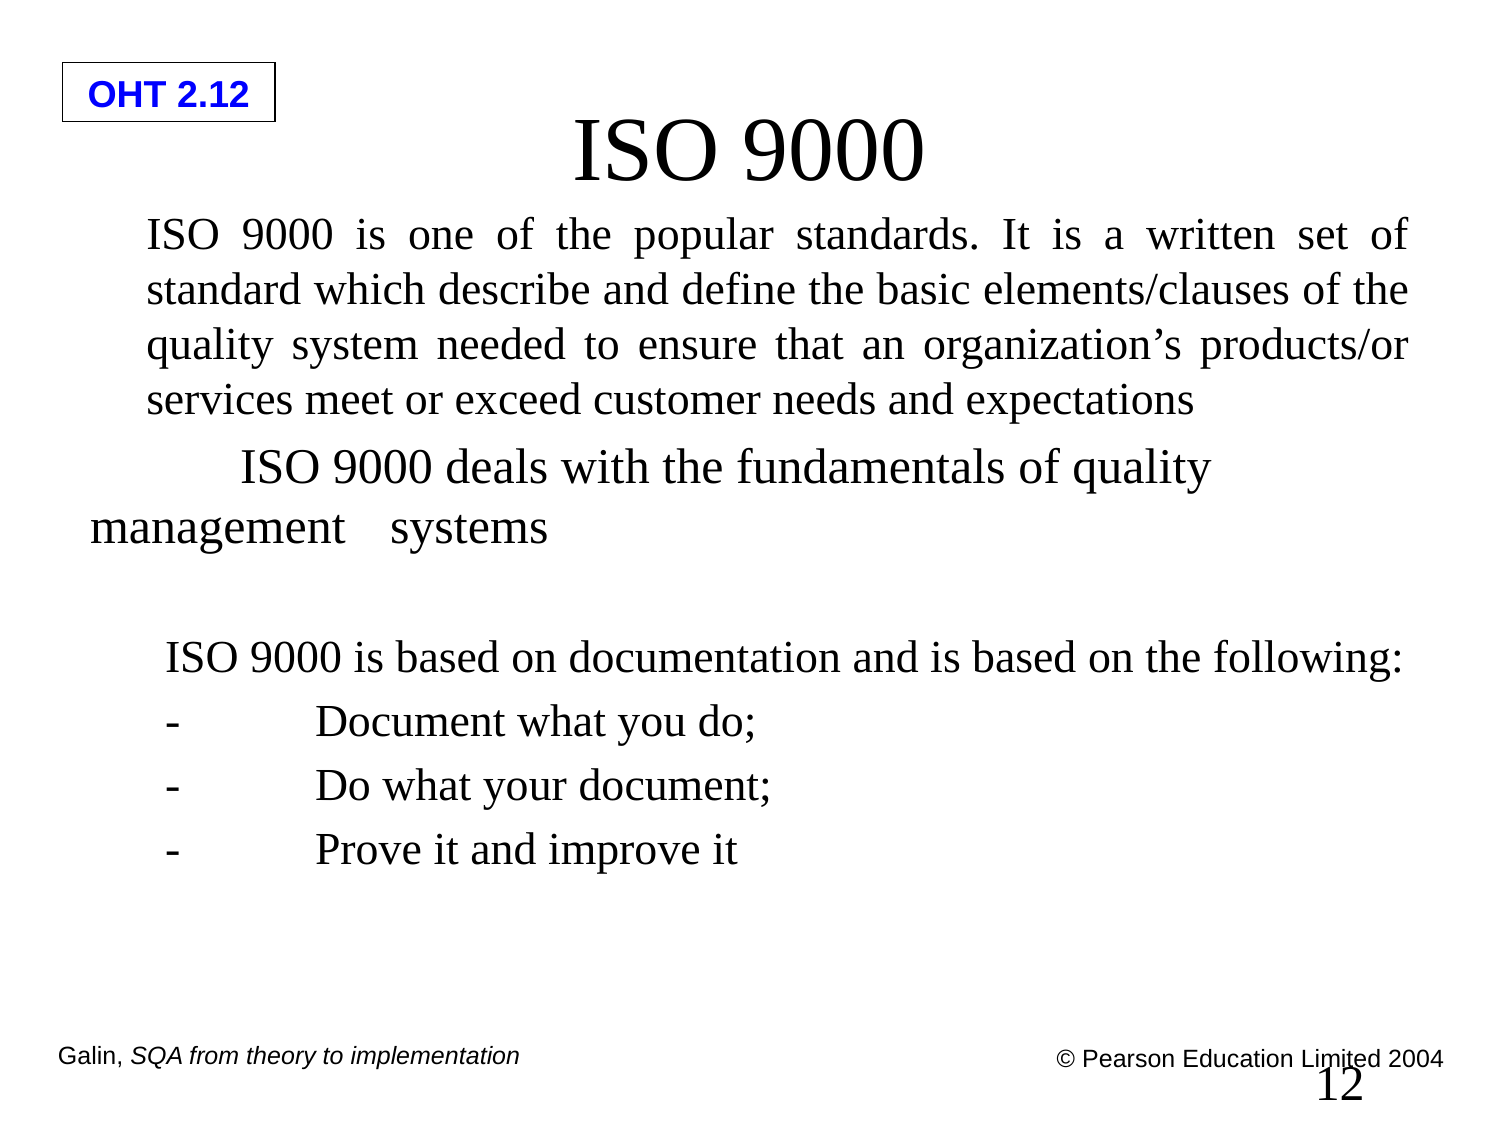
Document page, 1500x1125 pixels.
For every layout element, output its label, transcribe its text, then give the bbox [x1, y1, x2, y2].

slide_number 12 [1299, 1042, 1425, 1103]
list ISO 9000 is one of the popular standards. It is a written set of standard which describe and define the basic elements/clauses of the quality system needed to ensure that an organization’s products/or services meet or exceed customer needs and expectations ISO 9000 deals with the fundamentals of quality management systems ISO 9000 is based on documentation and is based on the following: - Document what you do; - Do what your document; - Prove it and improve it [74, 196, 1426, 1088]
title ISO 9000 [74, 49, 1426, 196]
